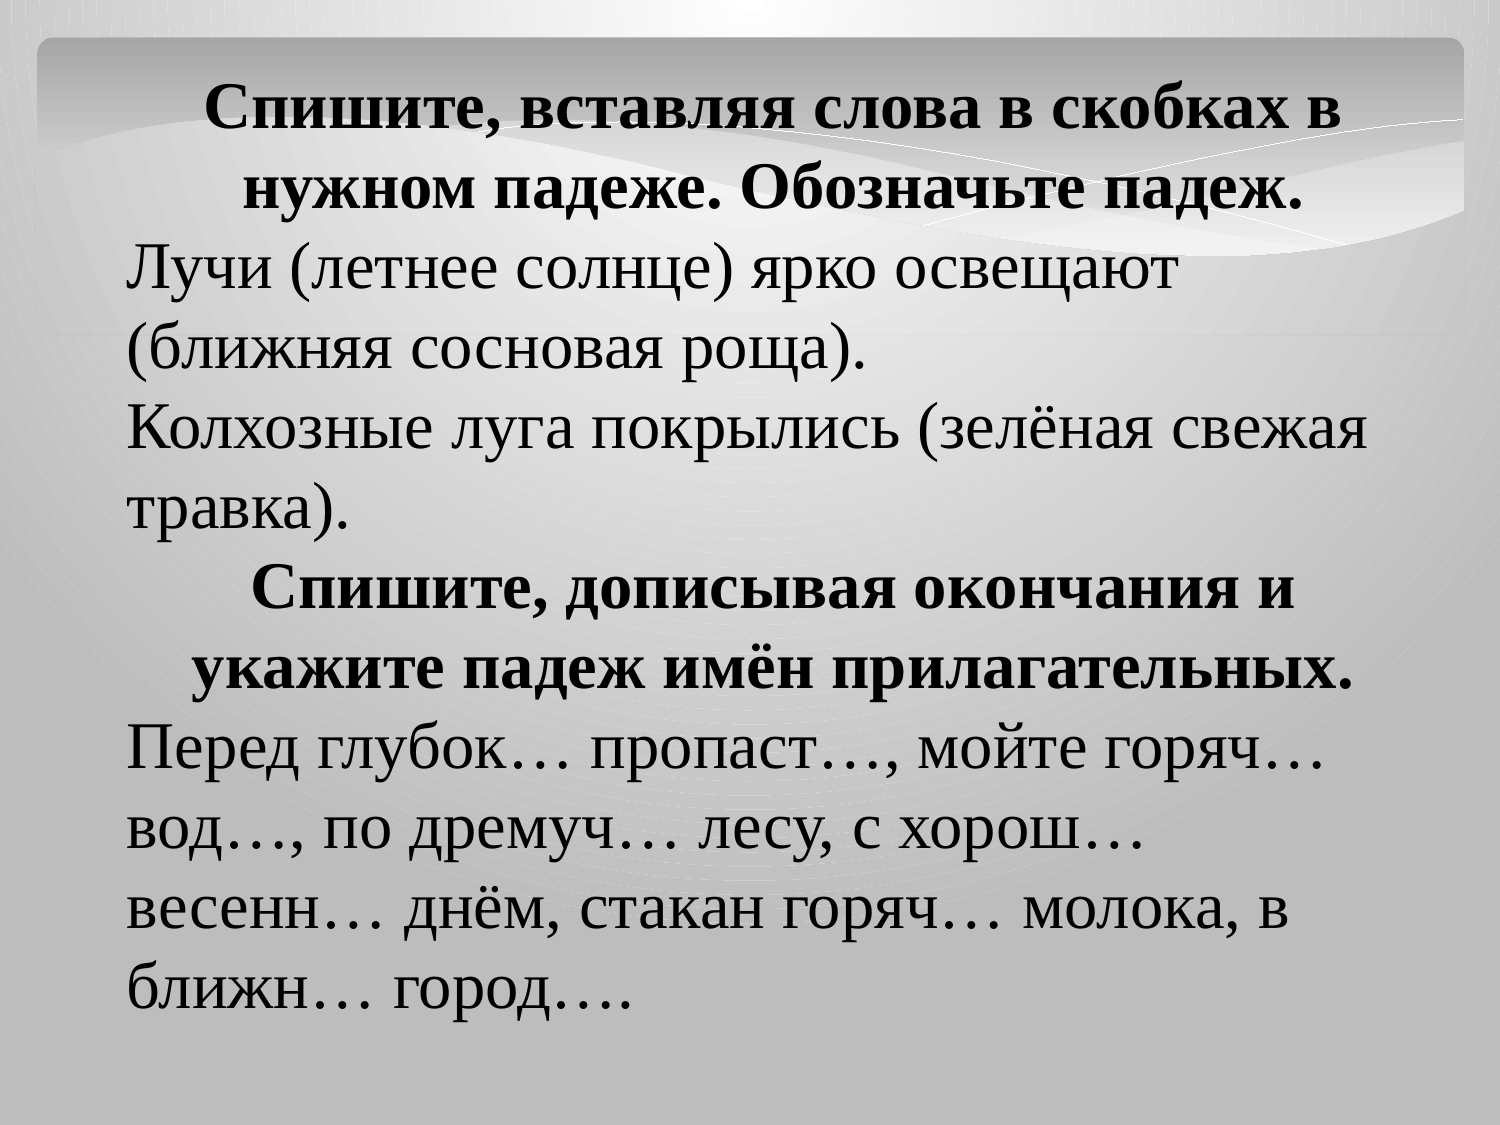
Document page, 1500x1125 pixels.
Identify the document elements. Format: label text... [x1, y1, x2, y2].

text_box Спишите, вставляя слова в скобках в нужном падеже. Обозначьте падеж. Лучи (летнее солнце) ярко освещают (ближняя сосновая роща). Колхозные луга покрылись (зелёная свежая травка). Спишите, дописывая окончания и укажите падеж имён прилагательных. Перед глубок… пропаст…, мойте горяч… вод…, по дремуч… лесу, с хорош… весенн… днём, стакан горяч… молока, в ближн… город…. [112, 54, 1435, 1074]
